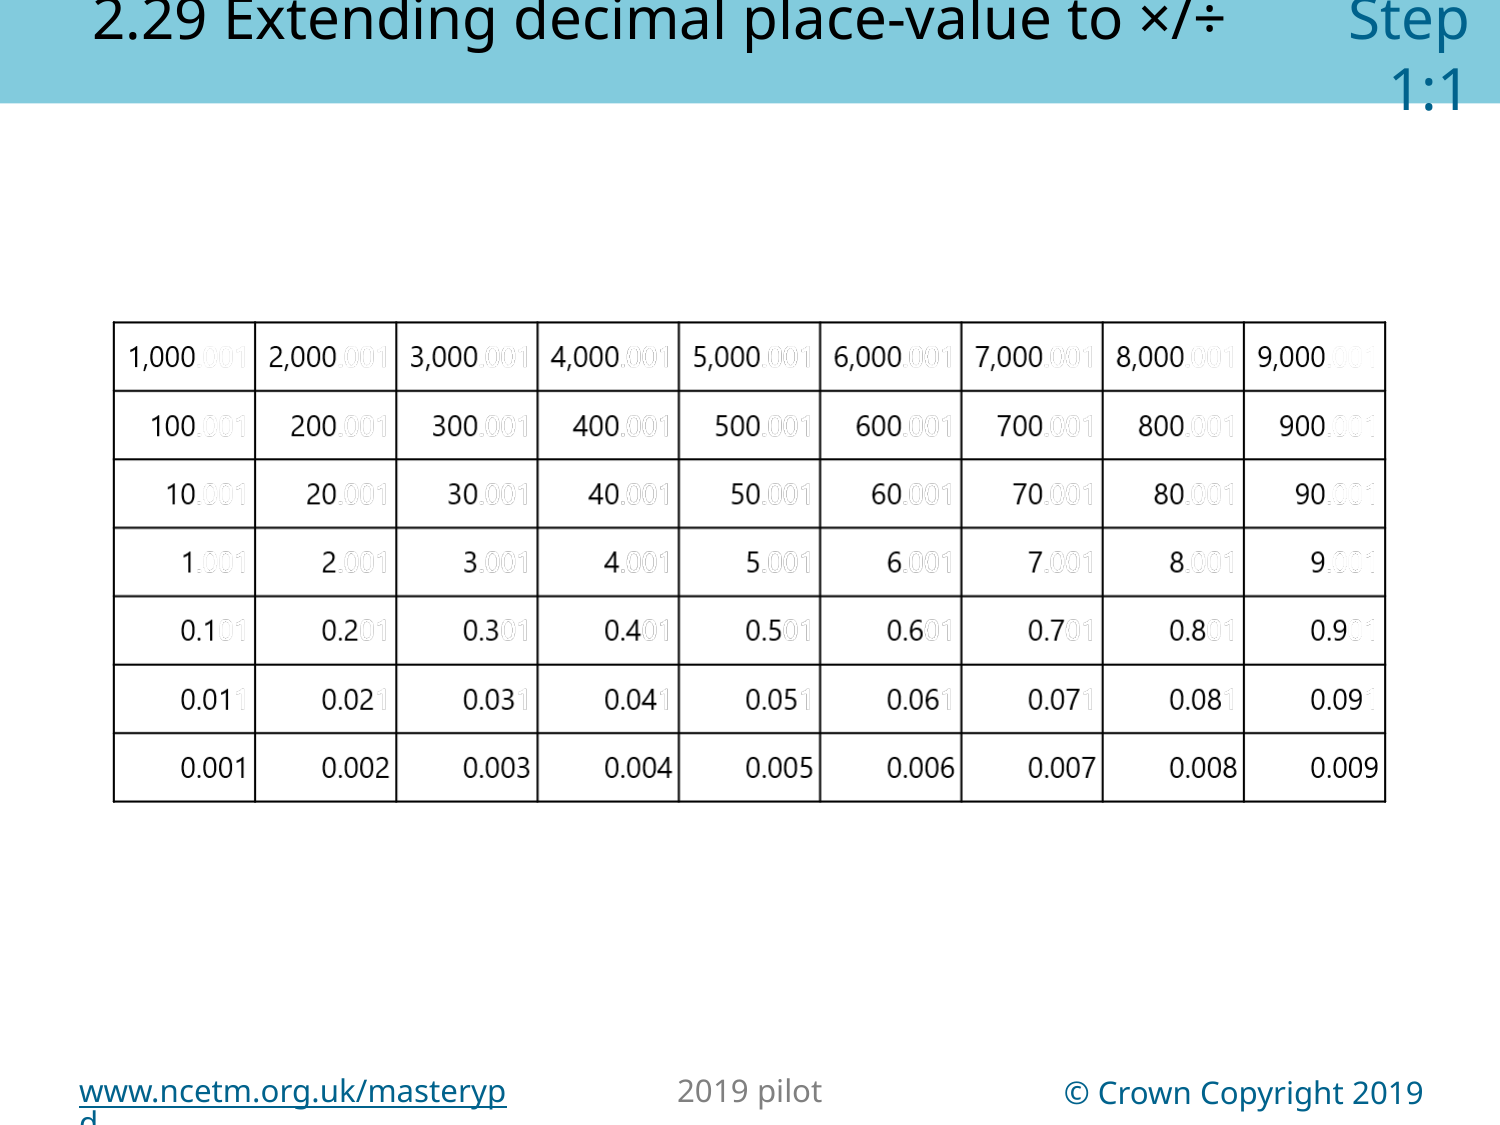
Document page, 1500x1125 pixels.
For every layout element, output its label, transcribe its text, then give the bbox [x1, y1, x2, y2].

list 2.29 Extending decimal place-value to ×/÷ Step 1:1 [0, 0, 1500, 104]
picture [112, 321, 1388, 804]
